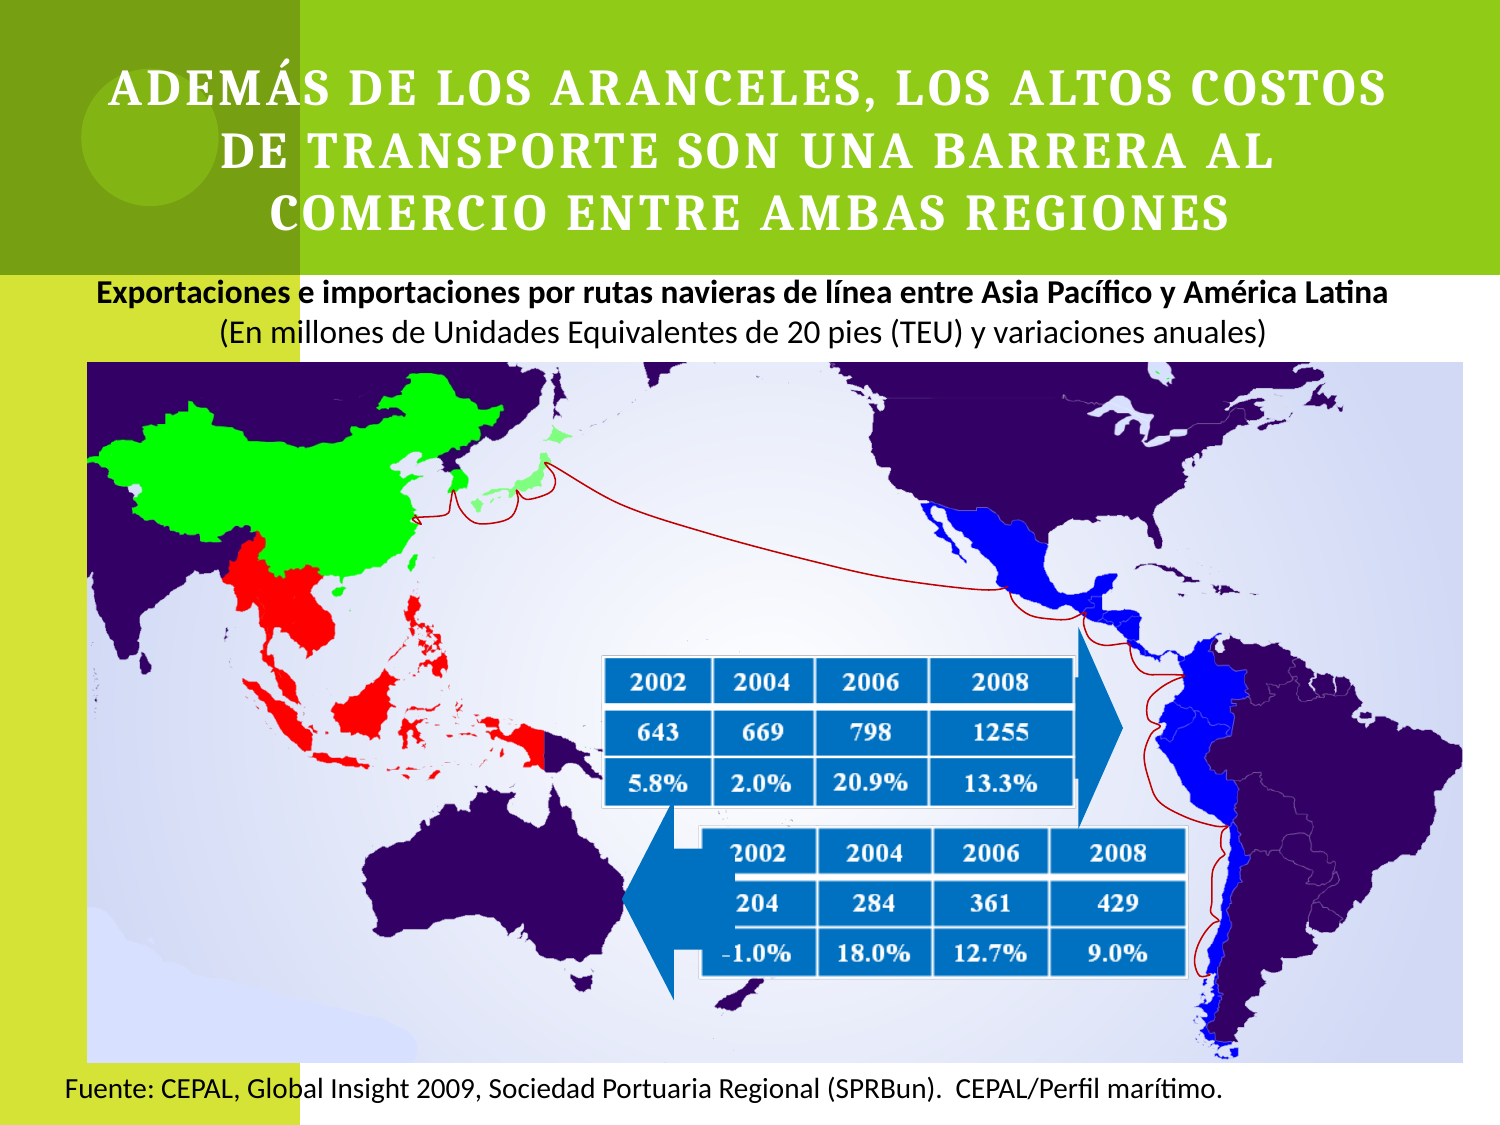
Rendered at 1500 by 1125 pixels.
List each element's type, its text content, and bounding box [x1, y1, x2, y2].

title Además de los aranceles, los altos costos de transporte son una barrera al comercio entre ambas regiones [75, 45, 1425, 250]
text_box Exportaciones e importaciones por rutas navieras de línea entre Asia Pacífico y América Latina (En millones de Unidades Equivalentes de 20 pies (TEU) y variaciones anuales) [24, 262, 1463, 357]
text_box Fuente: CEPAL, Global Insight 2009, Sociedad Portuaria Regional (SPRBun). CEPAL/Perfil marítimo. [50, 1062, 1500, 1113]
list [87, 362, 1463, 1063]
